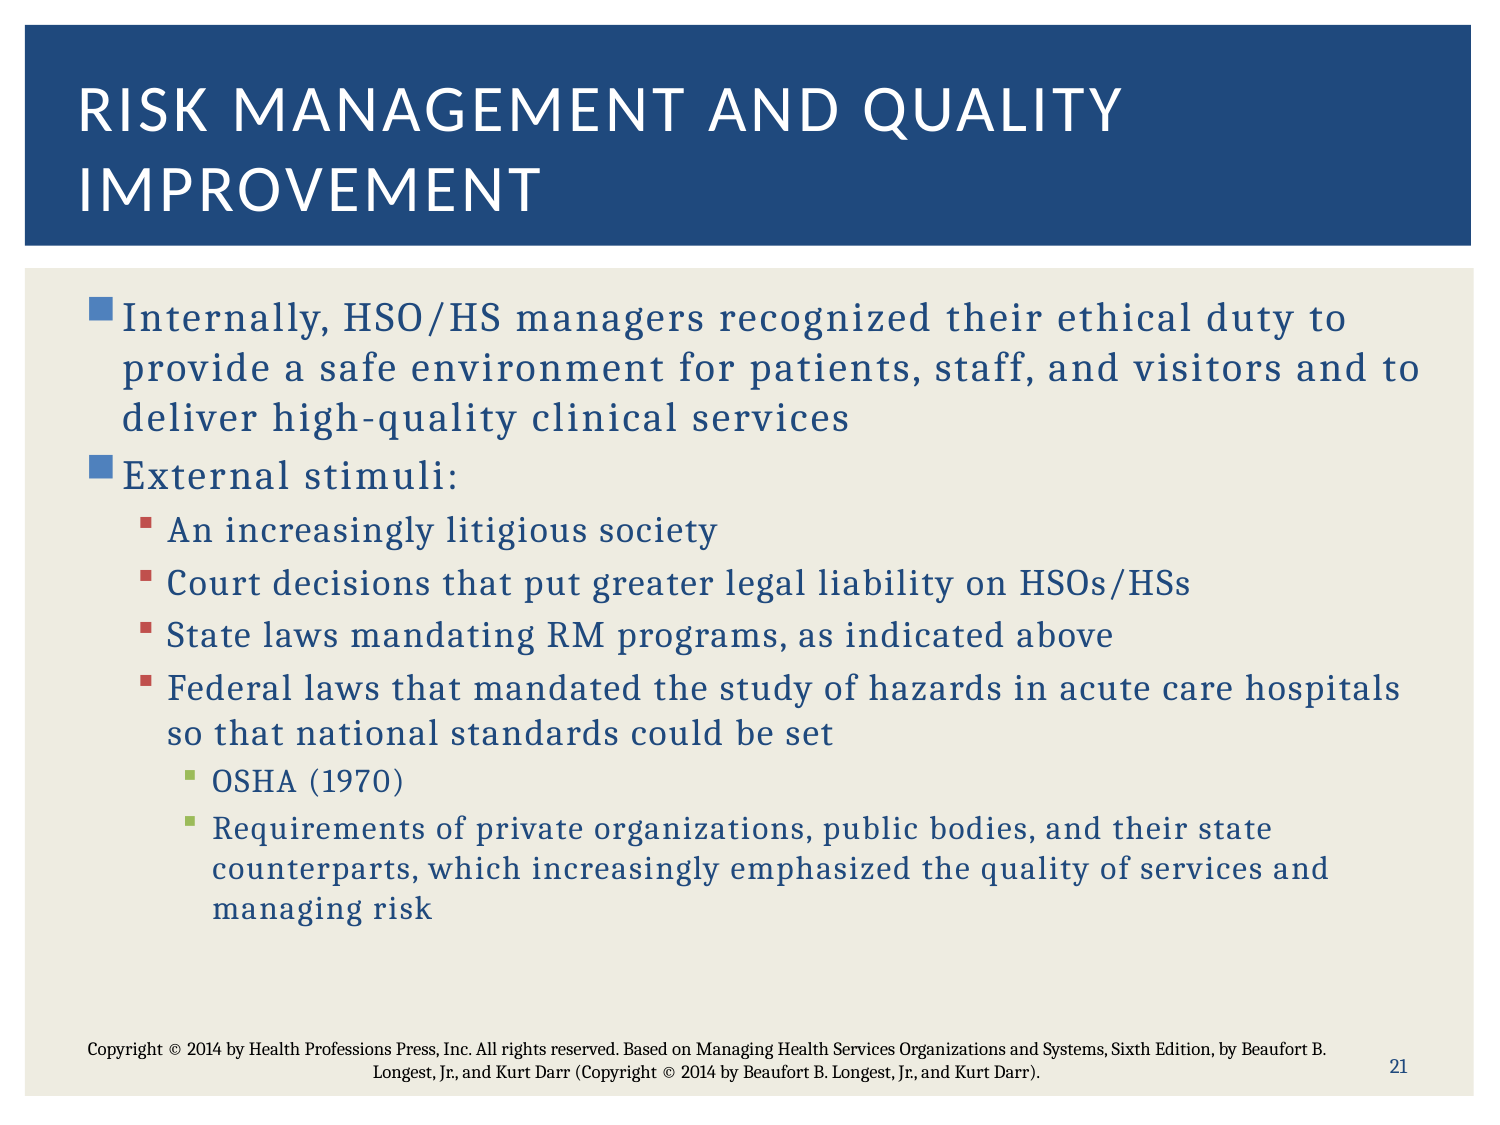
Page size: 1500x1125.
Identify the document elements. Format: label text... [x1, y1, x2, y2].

title Risk management and Quality improvement [62, 58, 1438, 232]
list Internally, HSO/HS managers recognized their ethical duty to provide a safe environment for patients, staff, and visitors and to deliver high-quality clinical services External stimuli: An increasingly litigious society Court decisions that put greater legal liability on HSOs/HSs State laws mandating RM programs, as indicated above Federal laws that mandated the study of hazards in acute care hospitals so that national standards could be set OSHA (1970) Requirements of private organizations, public bodies, and their state counterparts, which increasingly emphasized the quality of services and managing risk [62, 281, 1442, 1005]
slide_number 21 [1349, 1041, 1448, 1089]
